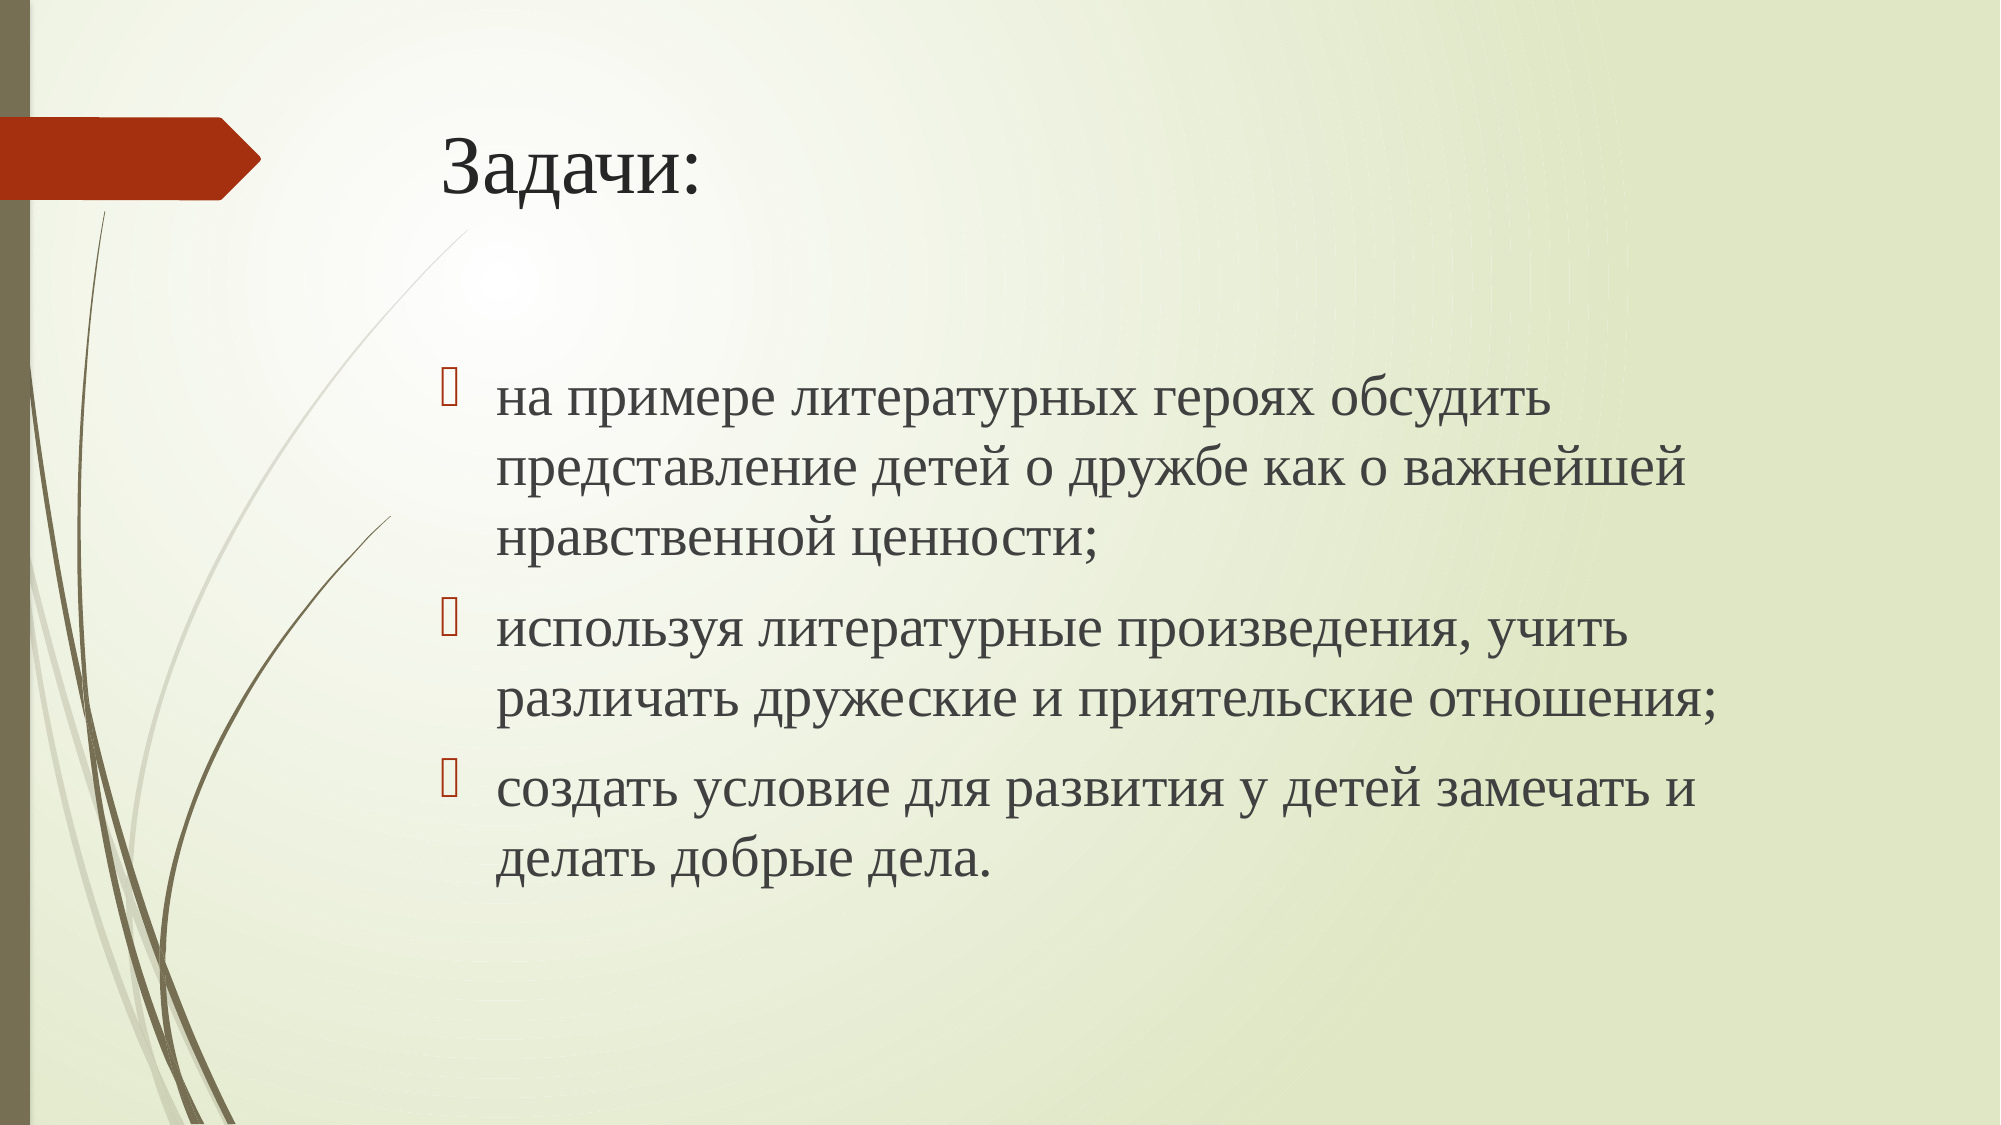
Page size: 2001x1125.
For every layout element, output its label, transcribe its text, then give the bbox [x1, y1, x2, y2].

list на примере литературных героях обсудить представление детей о дружбе как о важнейшей нравственной ценности; используя литературные произведения, учить различать дружеские и приятельские отношения; создать условие для развития у детей замечать и делать добрые дела. [424, 350, 1888, 970]
title Задачи: [425, 102, 1888, 313]
